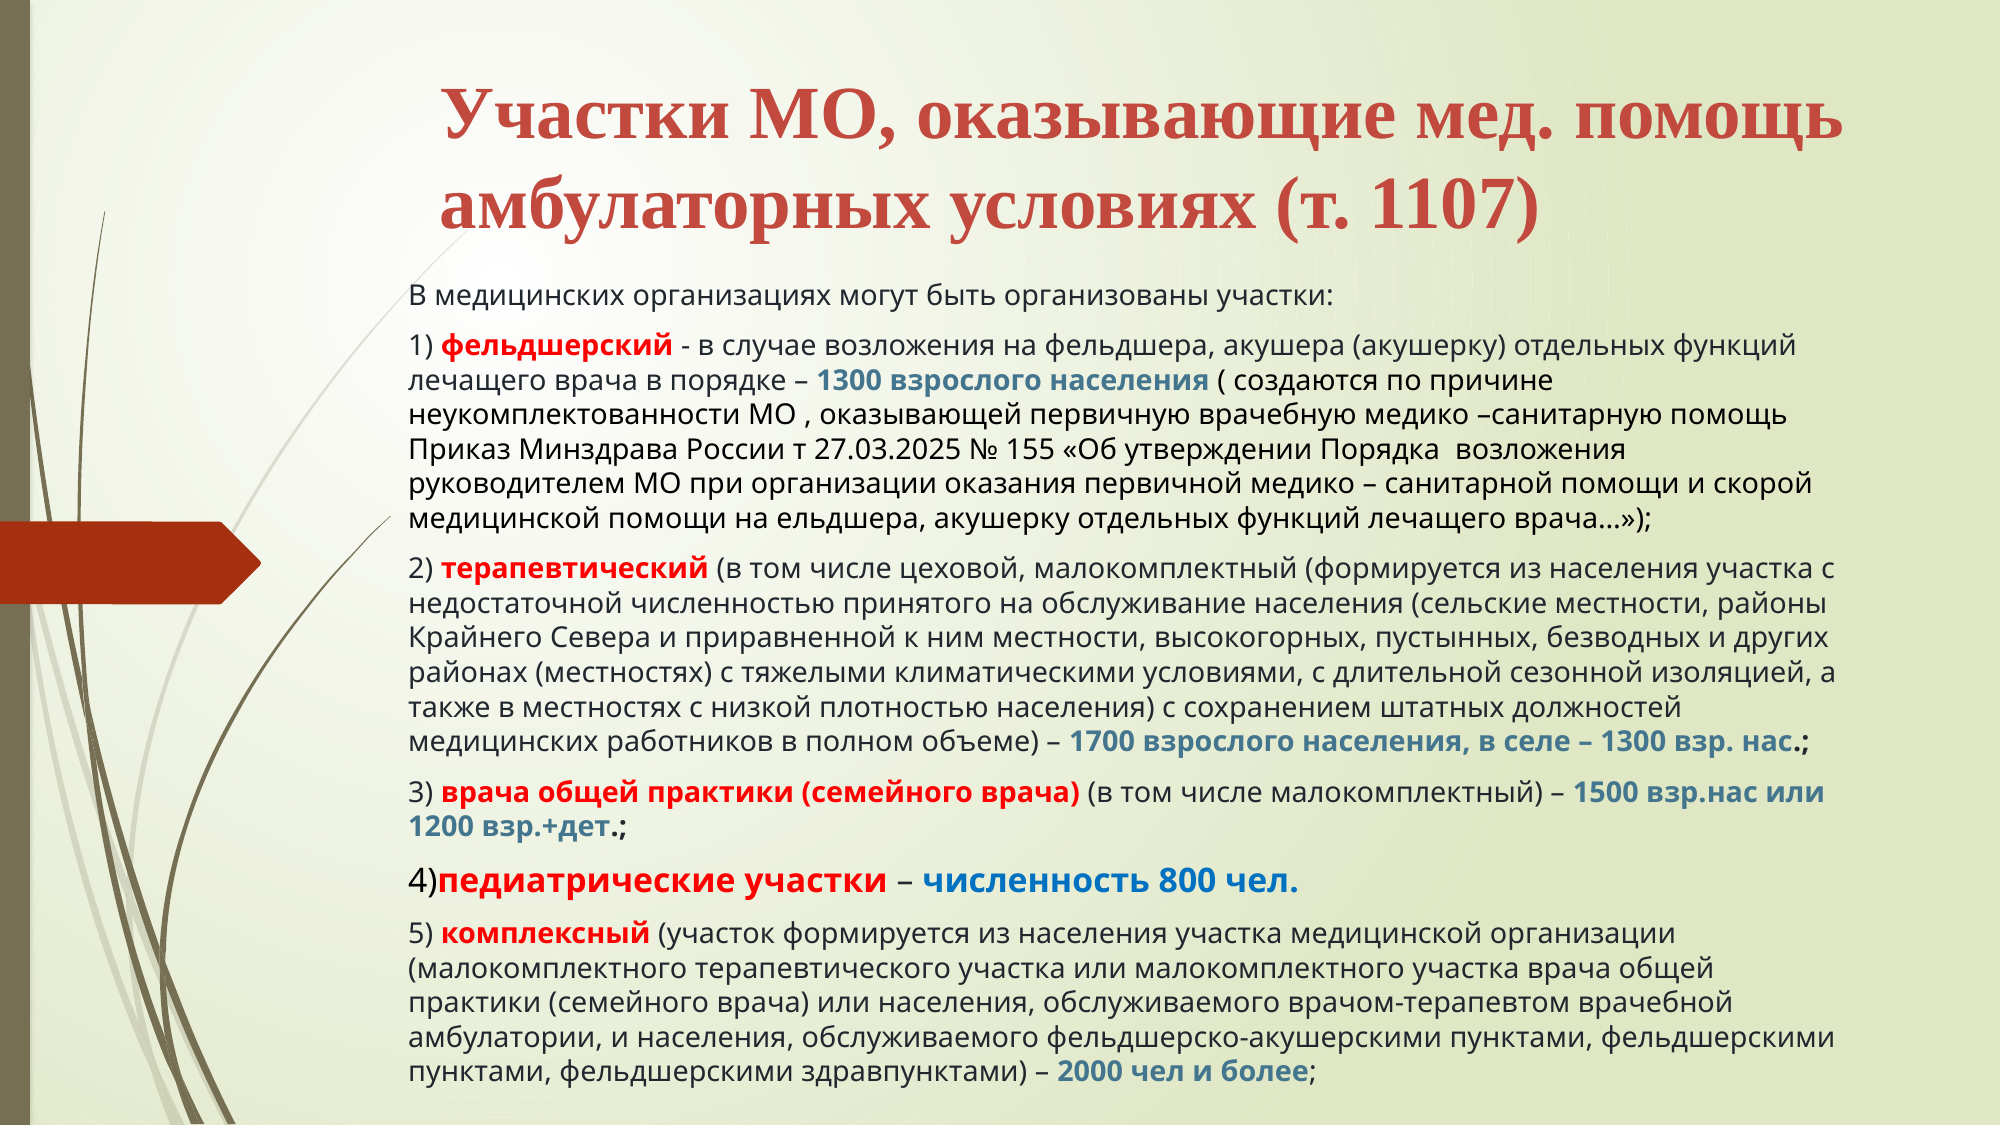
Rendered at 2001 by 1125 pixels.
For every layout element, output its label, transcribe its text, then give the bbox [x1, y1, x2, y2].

list В медицинских организациях могут быть организованы участки: 1) фельдшерский - в случае возложения на фельдшера, акушера (акушерку) отдельных функций лечащего врача в порядке – 1300 взрослого населения ( создаются по причине неукомплектованности МО , оказывающей первичную врачебную медико –санитарную помощь Приказ Минздрава России т 27.03.2025 № 155 «Об утверждении Порядка возложения руководителем МО при организации оказания первичной медико – санитарной помощи и скорой медицинской помощи на ельдшера, акушерку отдельных функций лечащего врача…»); 2) терапевтический (в том числе цеховой, малокомплектный (формируется из населения участка с недостаточной численностью принятого на обслуживание населения (сельские местности, районы Крайнего Севера и приравненной к ним местности, высокогорных, пустынных, безводных и других районах (местностях) с тяжелыми климатическими условиями, с длительной сезонной изоляцией, а также в местностях с низкой плотностью населения) с сохранением штатных должностей медицинских работников в полном объеме) – 1700 взрослого населения, в селе – 1300 взр. нас.; 3) врача общей практики (семейного врача) (в том числе малокомплектный) – 1500 взр.нас или 1200 взр.+дет.; 4)педиатрические участки – численность 800 чел. 5) комплексный (участок формируется из населения участка медицинской организации (малокомплектного терапевтического участка или малокомплектного участка врача общей практики (семейного врача) или населения, обслуживаемого врачом-терапевтом врачебной амбулатории, и населения, обслуживаемого фельдшерско-акушерскими пунктами, фельдшерскими пунктами, фельдшерскими здравпунктами) – 2000 чел и более; [393, 261, 1856, 1103]
title Участки МО, оказывающие мед. помощь амбулаторных условиях (т. 1107) [424, 89, 1888, 218]
